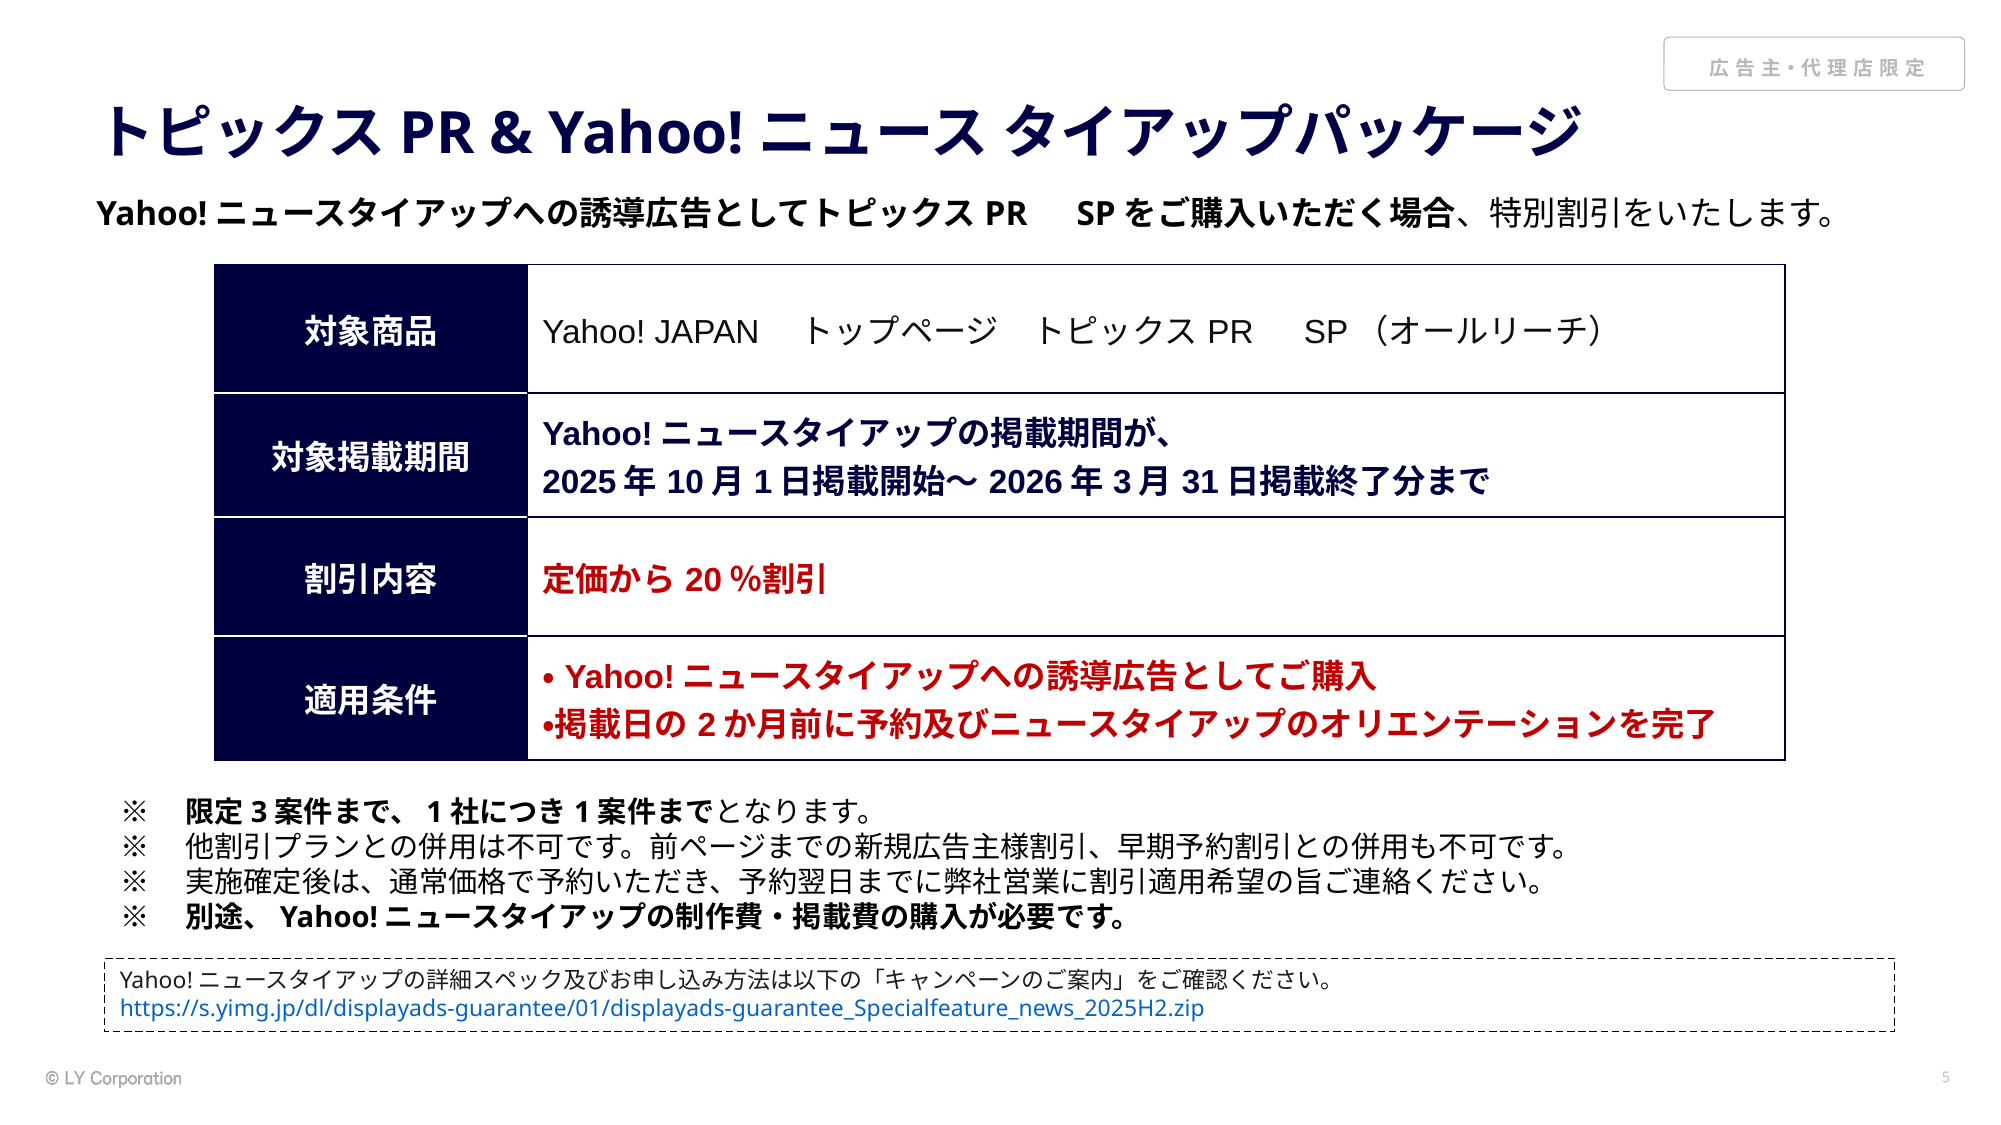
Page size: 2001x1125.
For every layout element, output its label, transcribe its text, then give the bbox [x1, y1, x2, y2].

table_cell ・Yahoo!ニュースタイアップへの誘導広告としてご購入 ・掲載日の2か月前に予約及びニュースタイアップのオリエンテーションを完了 [528, 637, 1784, 759]
text_box ※ 限定3案件まで、1社につき1案件までとなります。 ※ 他割引プランとの併用は不可です。前ページまでの新規広告主様割引、早期予約割引との併用も不可です。 ※ 実施確定後は、通常価格で予約いただき、予約翌日までに弊社営業に割引適用希望の旨ご連絡ください。 ※ 別途、Yahoo!ニュースタイアップの制作費・掲載費の購入が必要です。 [104, 786, 1912, 941]
title トピックスPR & Yahoo!ニュース タイアップパッケージ [96, 95, 1904, 180]
table_cell Yahoo!ニュースタイアップの掲載期間が、 2025年10月1日掲載開始～2026年3月31日掲載終了分まで [528, 394, 1784, 516]
table_header Yahoo! JAPAN トップページ トピックスPR SP（オールリーチ） [528, 265, 1784, 392]
table_cell 対象掲載期間 [215, 394, 527, 516]
picture [46, 1071, 181, 1088]
list Yahoo!ニュースタイアップへの誘導広告としてトピックスPR SPをご購入いただく場合、特別割引をいたします。 [96, 180, 1904, 311]
table_cell 割引内容 [215, 518, 527, 635]
table_cell 適用条件 [215, 637, 527, 759]
table_cell 定価から20％割引 [528, 518, 1784, 635]
table_header 対象商品 [215, 265, 527, 392]
text_box Yahoo!ニュースタイアップの詳細スペック及びお申し込み方法は以下の「キャンペーンのご案内」をご確認ください。 https://s.yimg.jp/dl/displayads-guarantee/01/displayads-guarantee_Specialfeature_news_2025H2.zip [104, 958, 1895, 1032]
